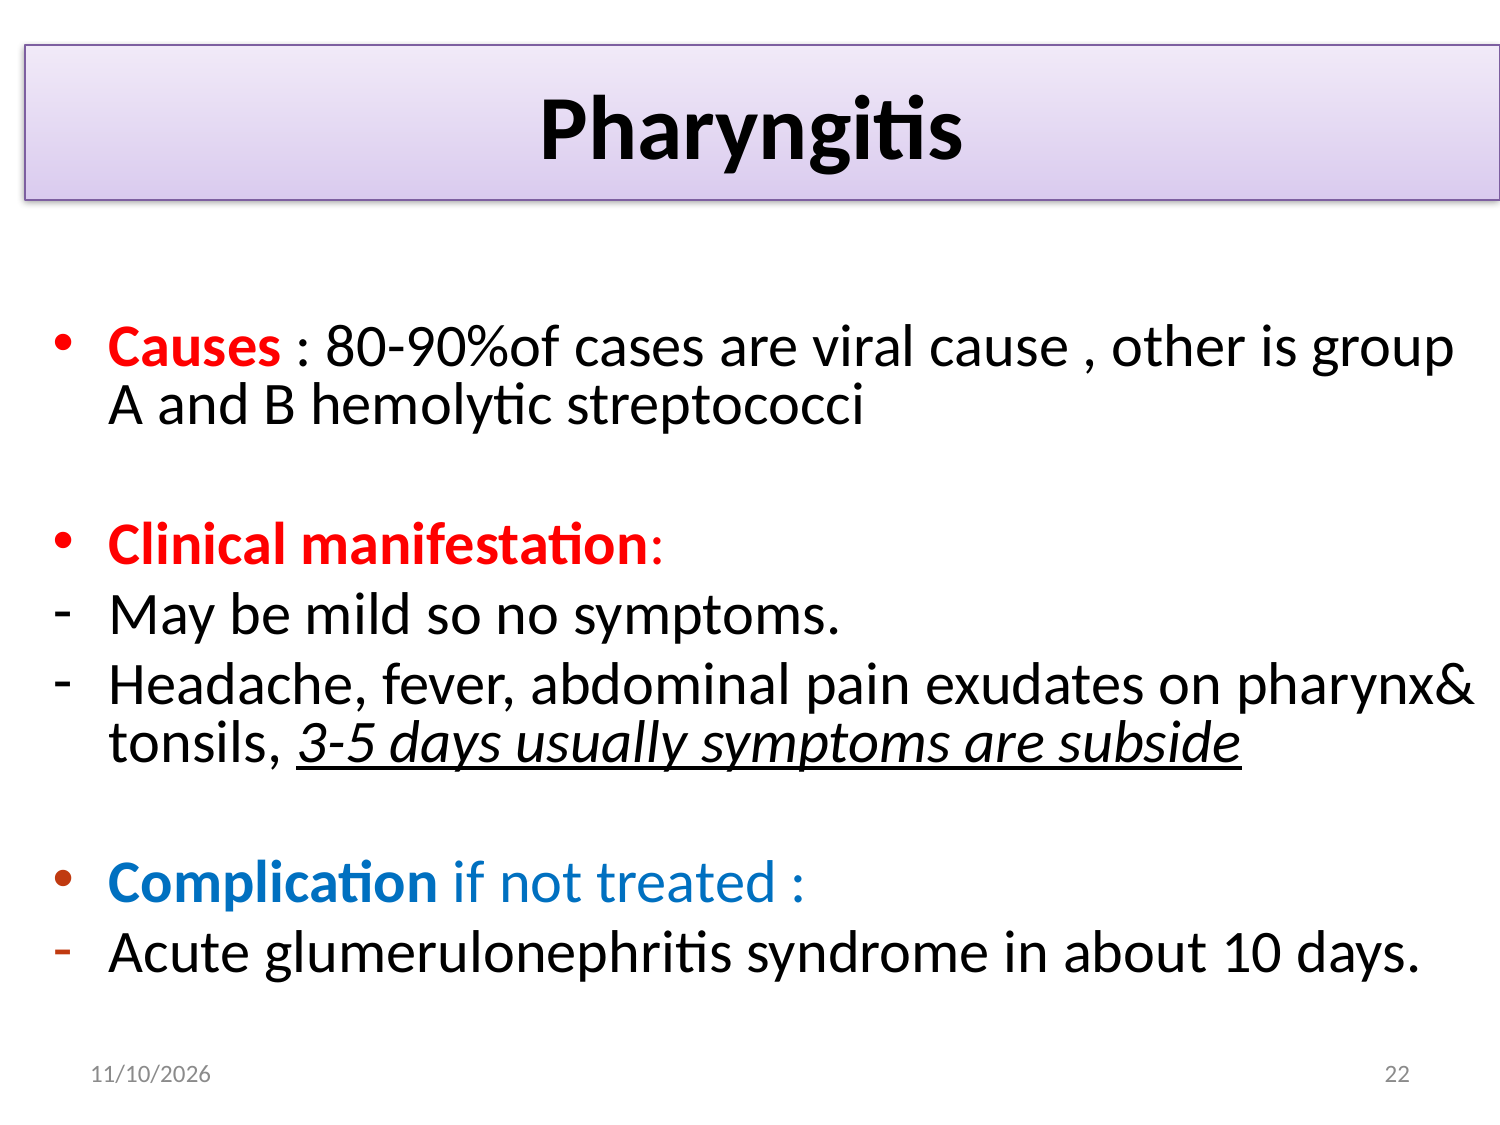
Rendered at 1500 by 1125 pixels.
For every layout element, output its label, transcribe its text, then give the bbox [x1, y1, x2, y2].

title Pharyngitis [24, 44, 1500, 201]
list Causes : 80-90%of cases are viral cause , other is group A and B hemolytic streptococci Clinical manifestation: May be mild so no symptoms. Headache, fever, abdominal pain exudates on pharynx& tonsils, 3-5 days usually symptoms are subside Complication if not treated : Acute glumerulonephritis syndrome in about 10 days. [37, 312, 1500, 1125]
